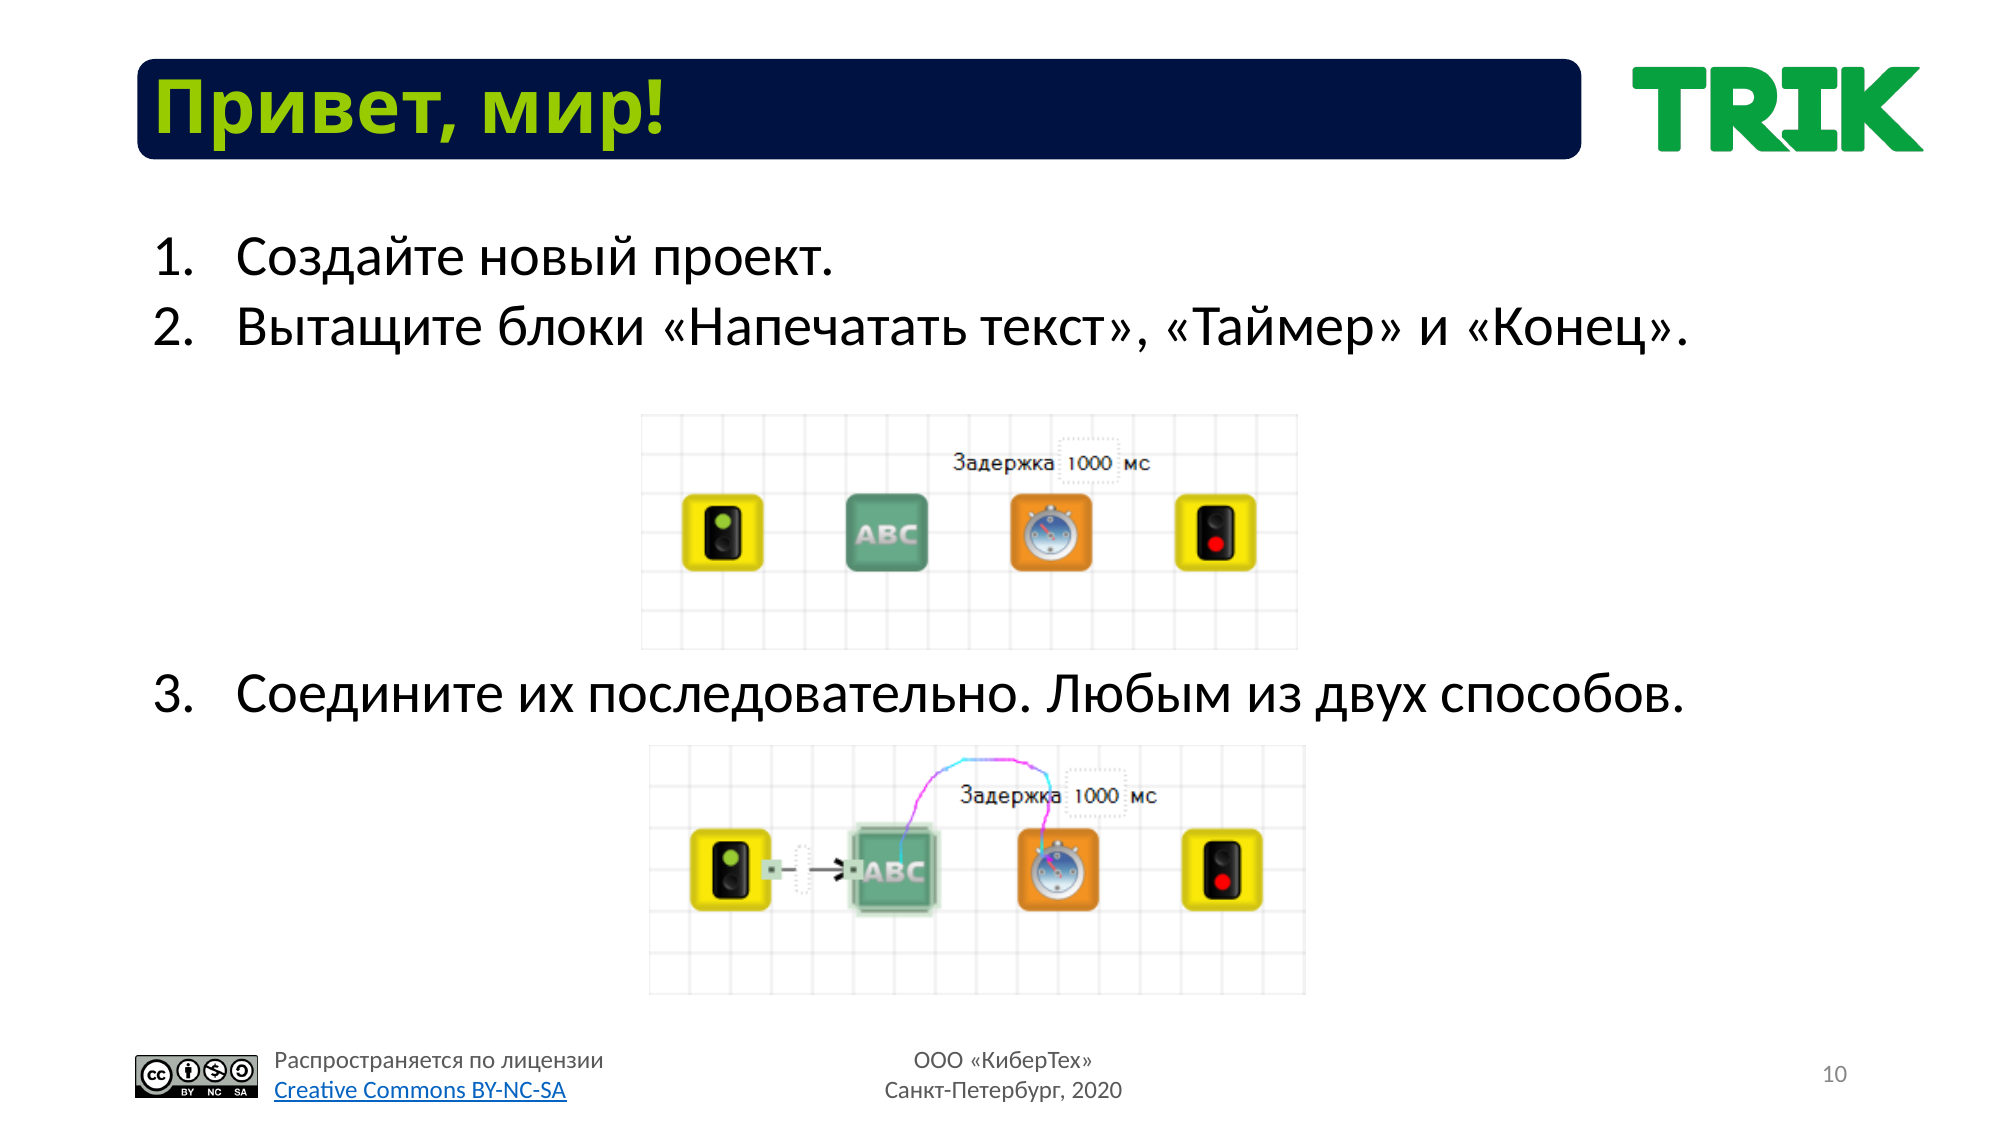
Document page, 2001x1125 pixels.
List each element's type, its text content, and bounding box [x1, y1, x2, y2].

title Привет, мир! [137, 61, 1582, 163]
picture [135, 1055, 258, 1098]
picture [648, 744, 1306, 996]
text_box Соедините их последовательно. Любым из двух способов. [137, 646, 1951, 732]
text_box Создайте новый проект. Вытащите блоки «Напечатать текст», «Таймер» и «Конец». [137, 210, 1951, 365]
slide_number 10 [1412, 1042, 1863, 1103]
picture [1631, 64, 1924, 154]
picture [641, 414, 1299, 650]
